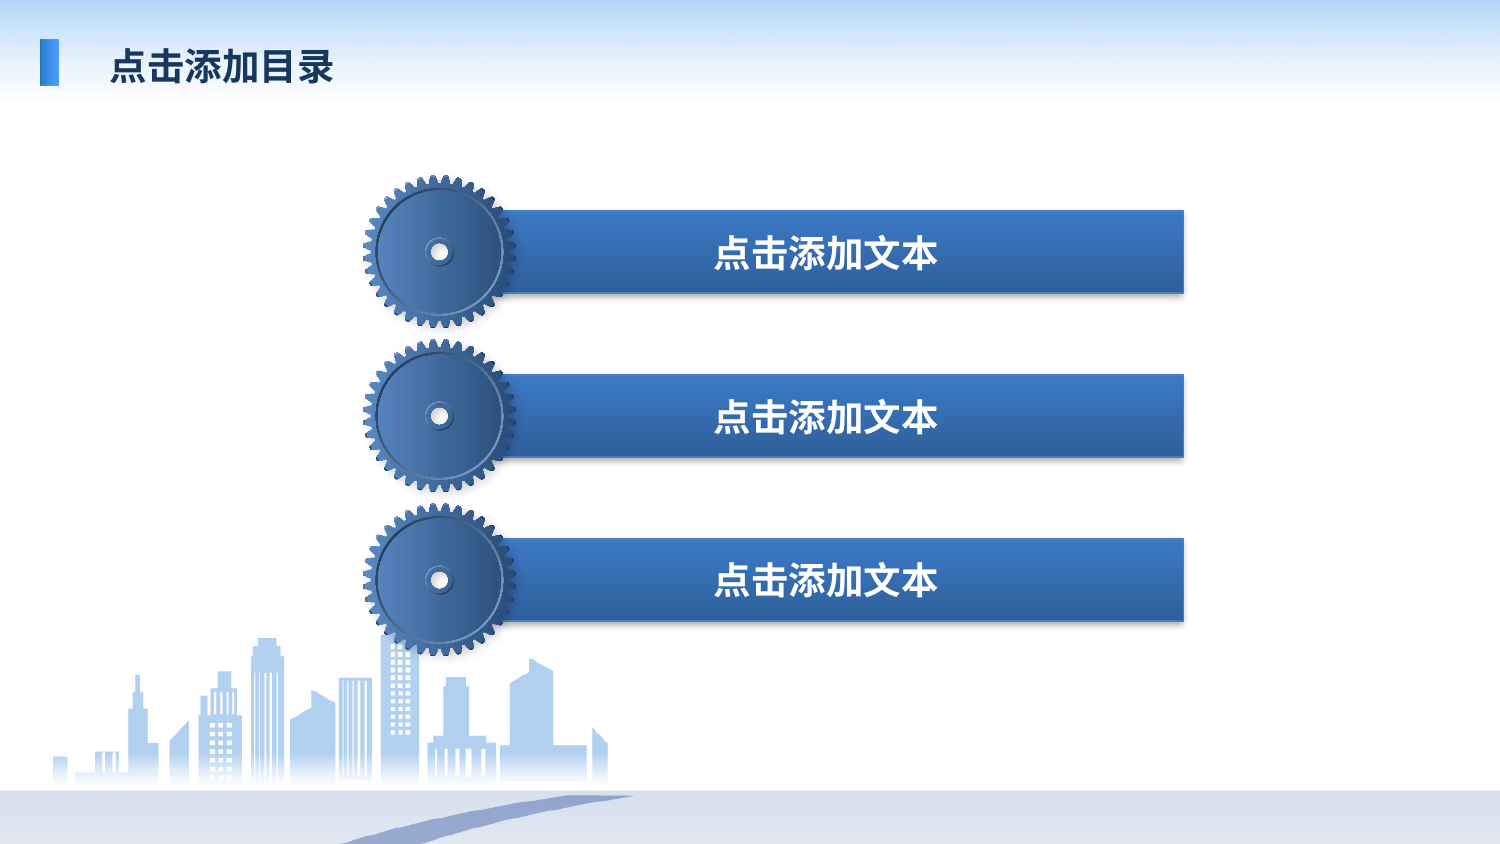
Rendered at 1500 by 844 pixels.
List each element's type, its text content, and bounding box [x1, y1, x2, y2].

picture [0, 0, 1500, 844]
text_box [362, 175, 516, 329]
text_box 点击添加文本 [520, 538, 1184, 622]
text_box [362, 339, 516, 493]
text_box 点击添加文本 [520, 210, 1184, 294]
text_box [362, 503, 516, 657]
text_box 点击添加目录 [95, 35, 350, 95]
text_box 点击添加文本 [520, 374, 1184, 458]
